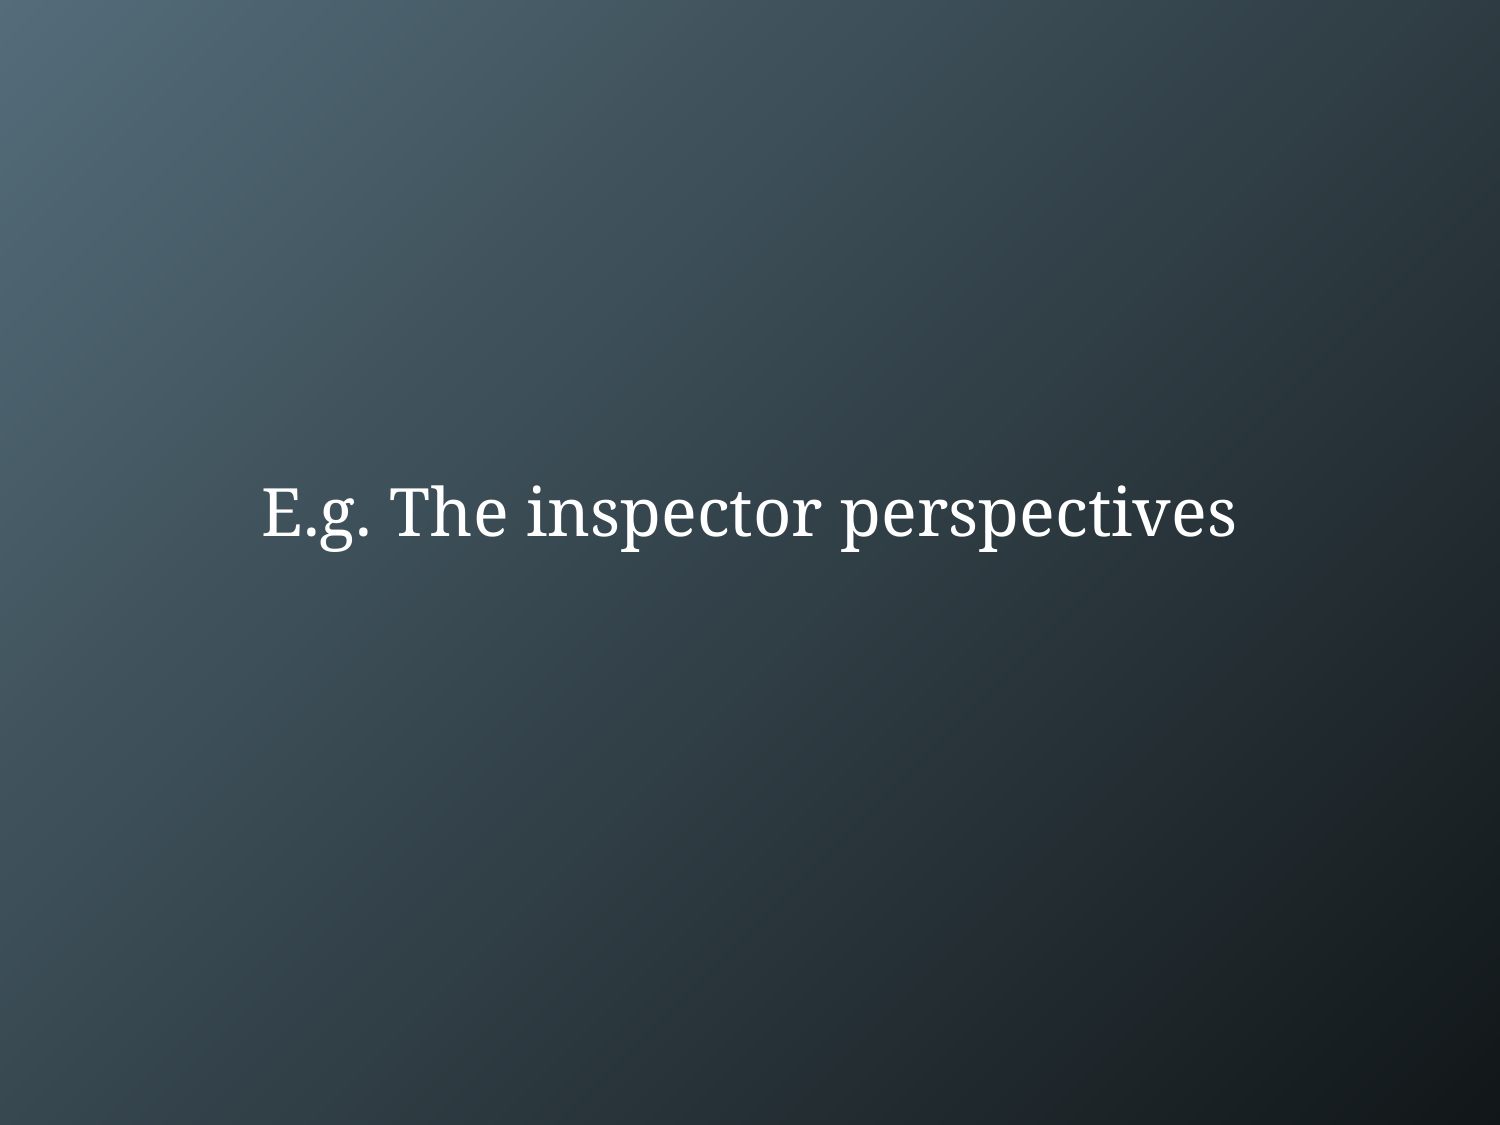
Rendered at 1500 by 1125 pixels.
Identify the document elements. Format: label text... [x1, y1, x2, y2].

title E.g. The inspector perspectives [112, 326, 1388, 693]
